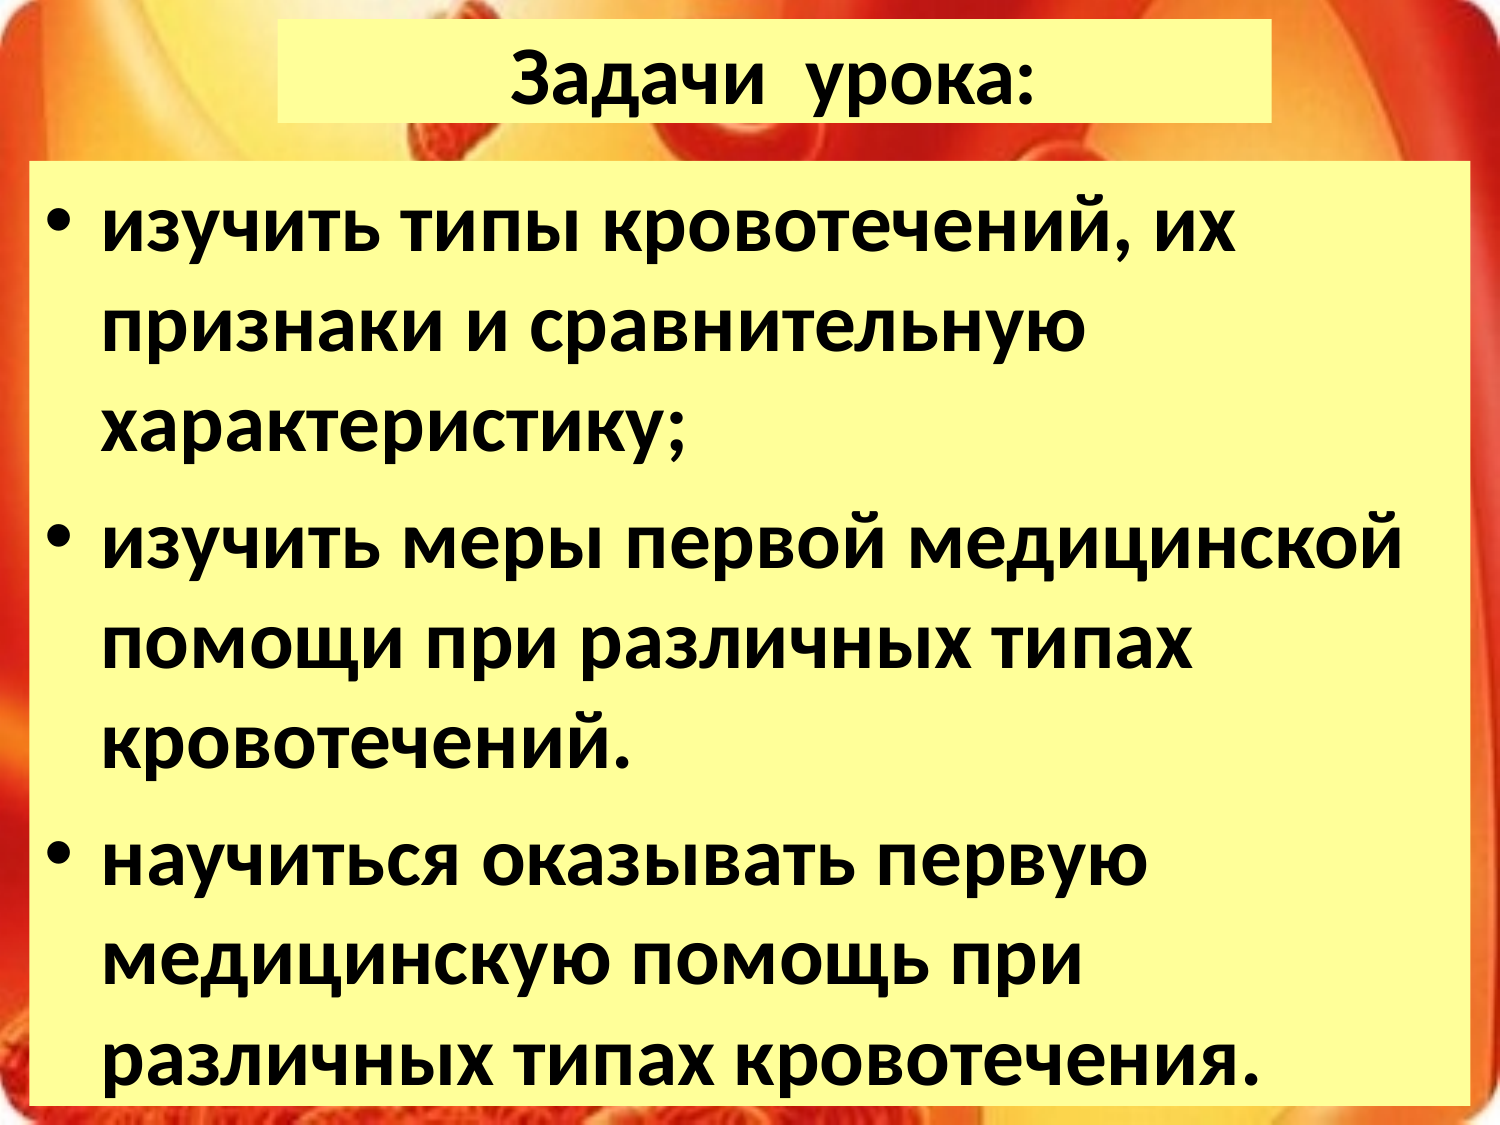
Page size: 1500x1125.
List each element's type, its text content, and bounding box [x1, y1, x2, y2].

picture [0, 0, 1500, 1125]
title Задачи урока: [277, 18, 1272, 124]
list изучить типы кровотечений, их признаки и сравнительную характеристику; изучить меры первой медицинской помощи при различных типах кровотечений. научиться оказывать первую медицинскую помощь при различных типах кровотечения. [29, 160, 1471, 1107]
